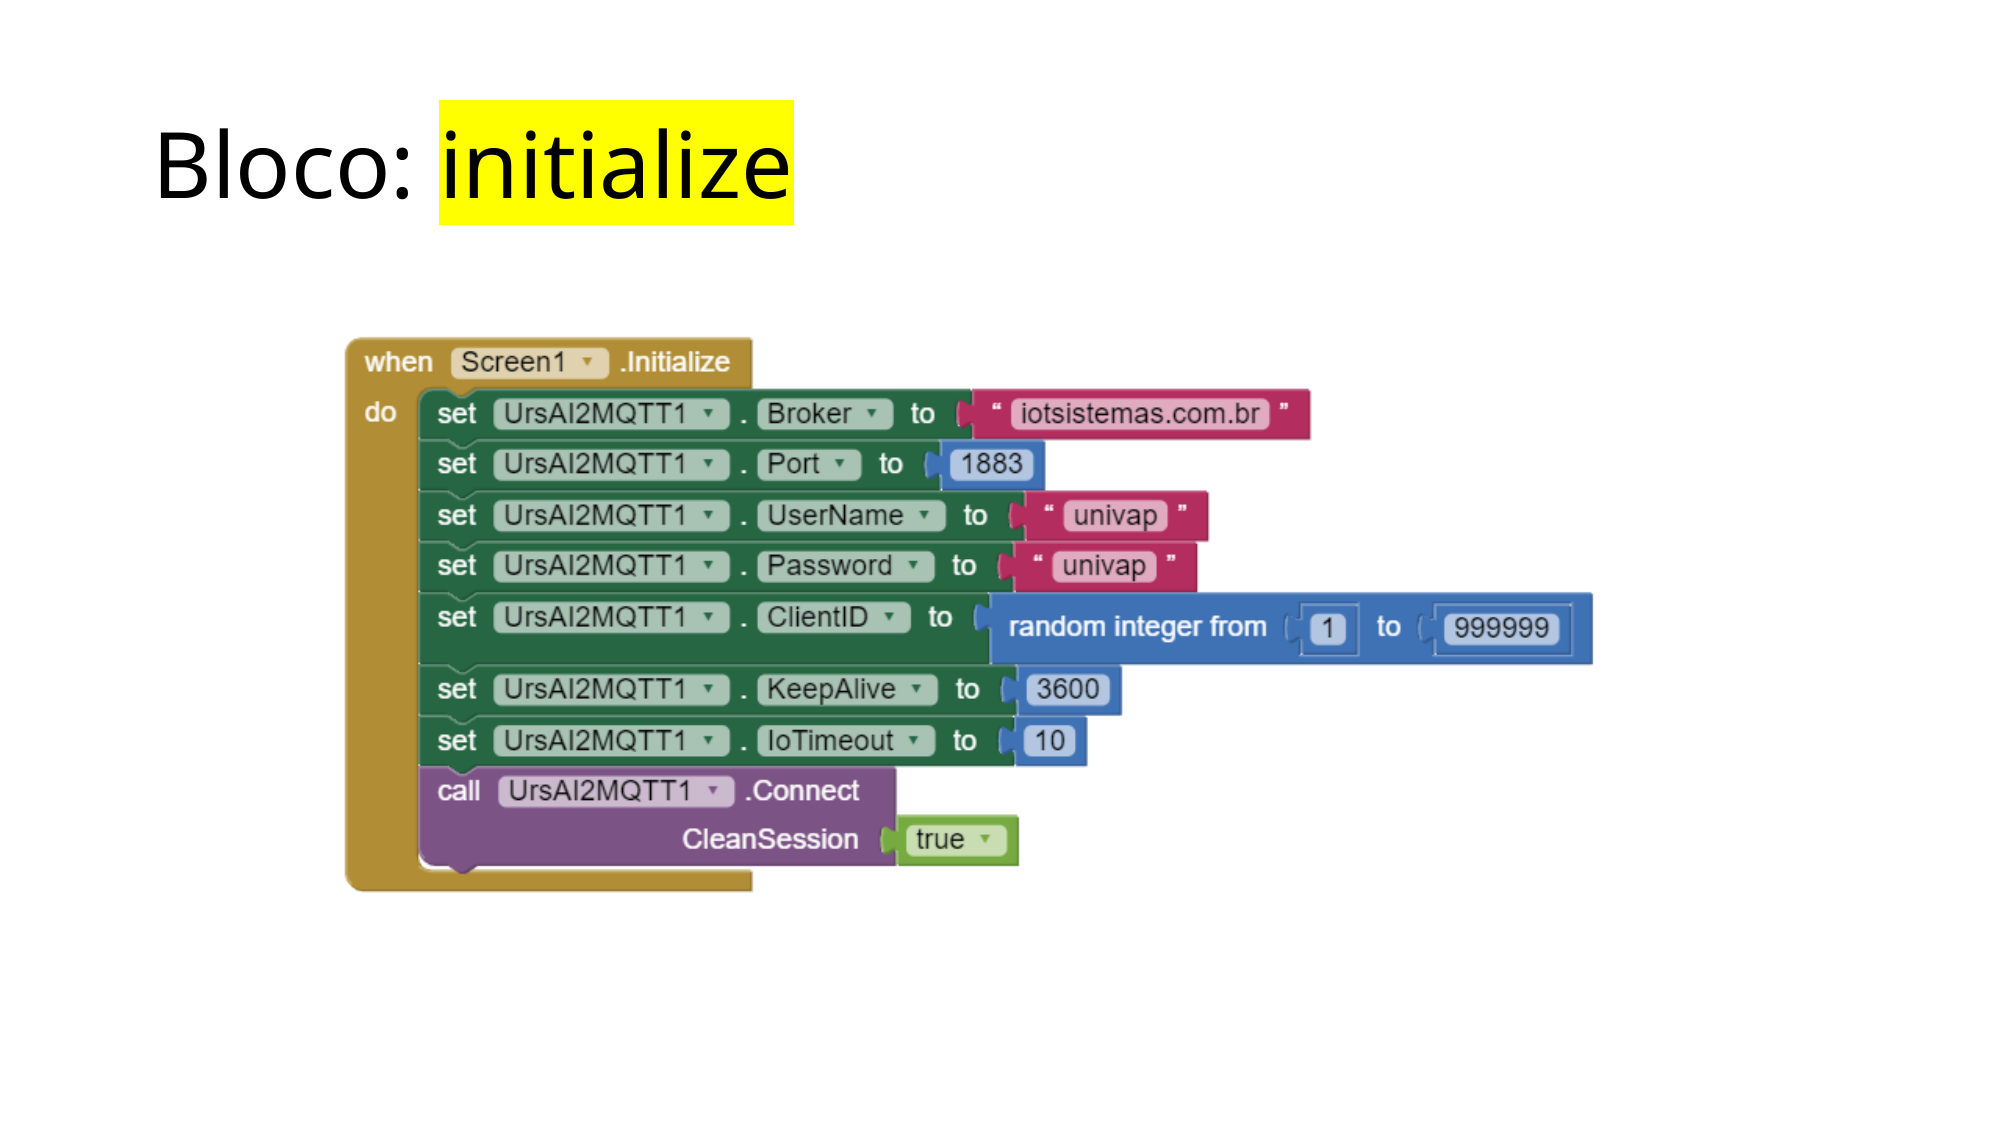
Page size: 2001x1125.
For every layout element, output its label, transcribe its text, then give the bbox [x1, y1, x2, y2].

picture [281, 292, 1638, 933]
title Bloco: initialize [137, 59, 1863, 278]
